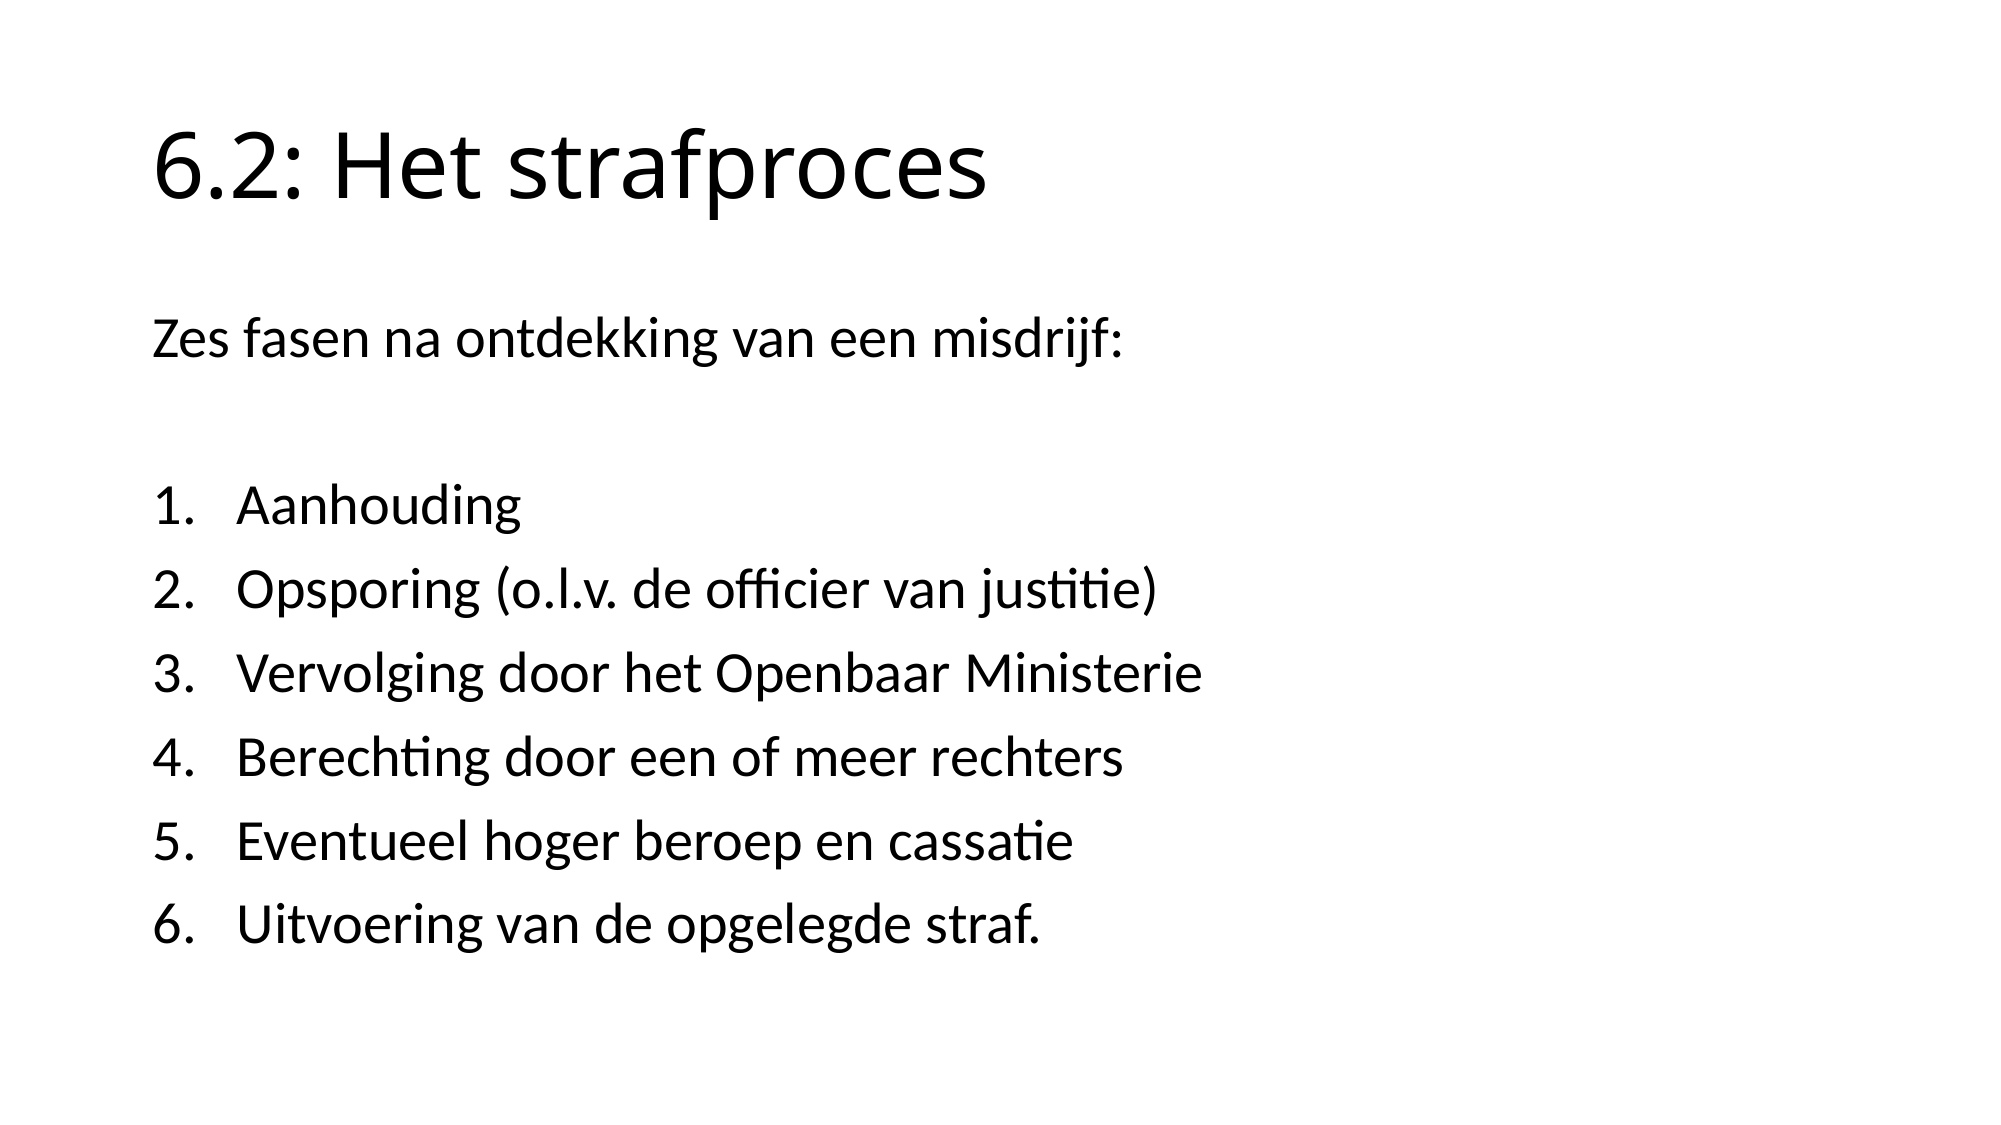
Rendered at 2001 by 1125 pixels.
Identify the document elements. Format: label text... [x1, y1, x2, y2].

title 6.2: Het strafproces [137, 59, 1863, 278]
list Zes fasen na ontdekking van een misdrijf: Aanhouding Opsporing (o.l.v. de officier van justitie) Vervolging door het Openbaar Ministerie Berechting door een of meer rechters Eventueel hoger beroep en cassatie Uitvoering van de opgelegde straf. [137, 299, 1863, 1014]
